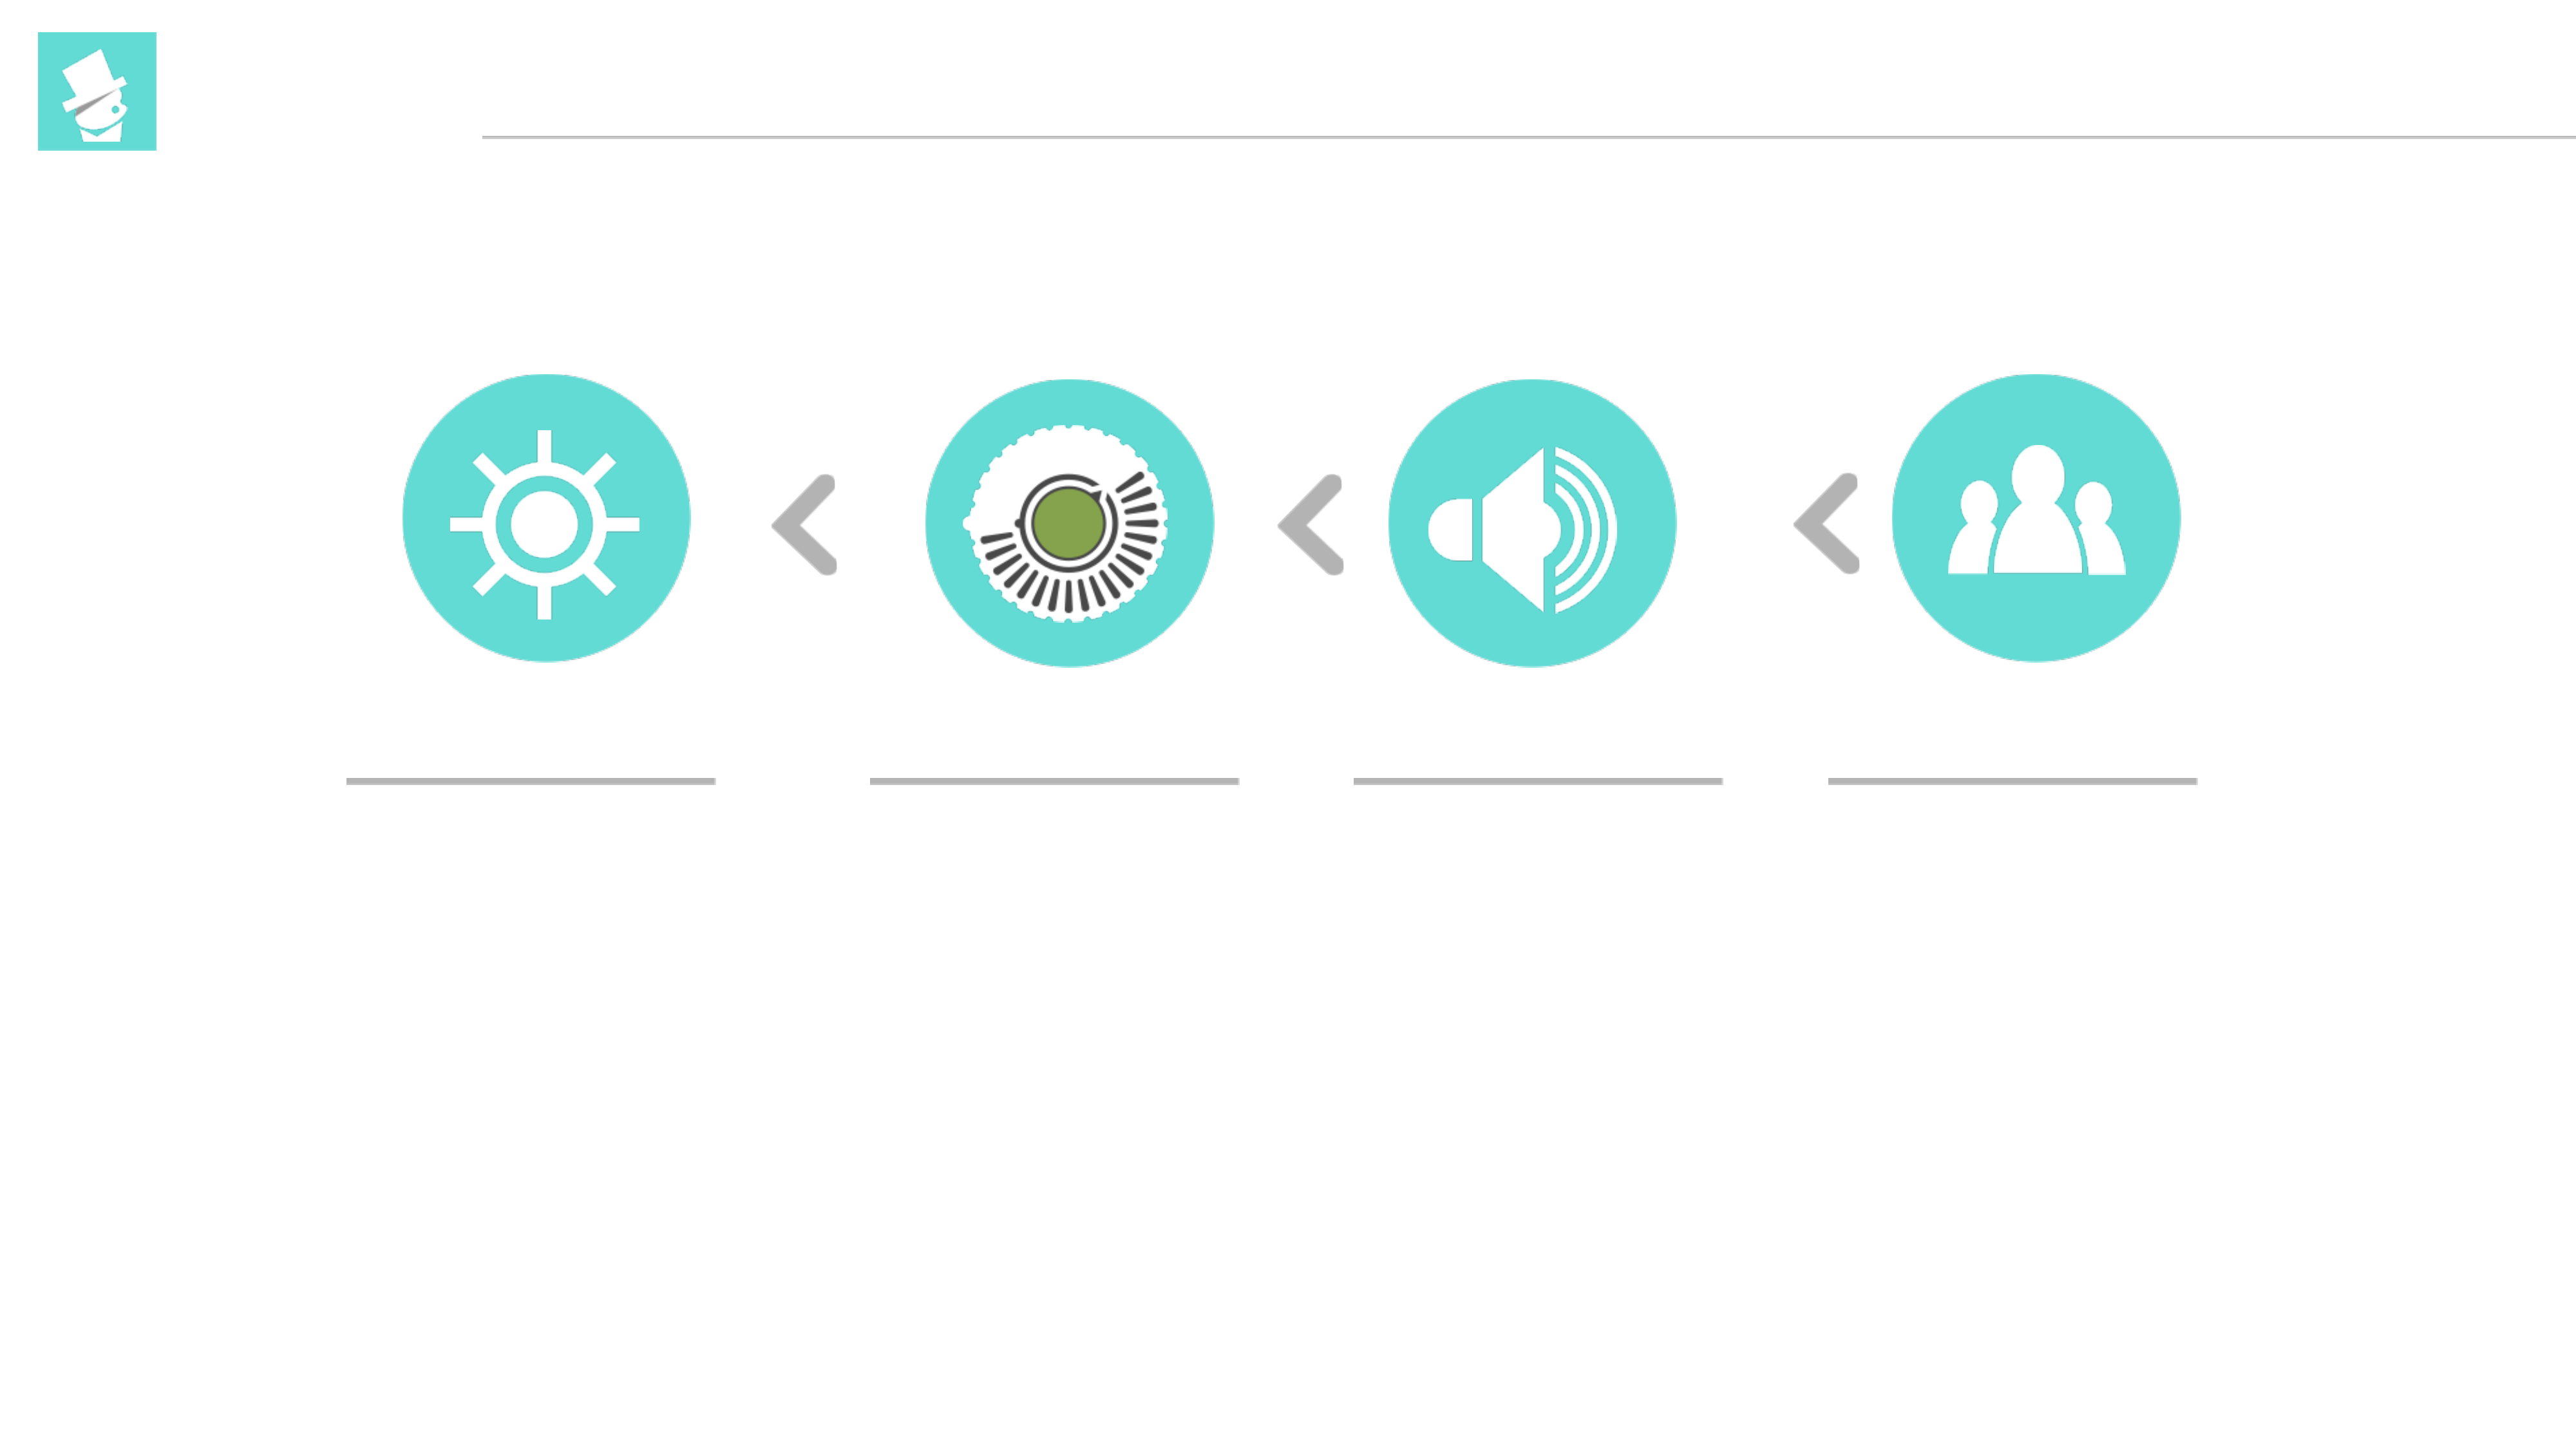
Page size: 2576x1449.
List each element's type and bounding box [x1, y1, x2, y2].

picture [1828, 777, 2198, 785]
picture [1353, 777, 1723, 785]
picture [402, 374, 691, 663]
picture [1388, 379, 1677, 668]
picture [770, 474, 837, 577]
picture [1792, 473, 1859, 576]
picture [925, 379, 1215, 668]
picture [38, 32, 157, 151]
picture [482, 136, 2576, 139]
picture [346, 777, 716, 785]
picture [1892, 374, 2181, 663]
picture [869, 777, 1240, 785]
picture [1276, 474, 1343, 577]
